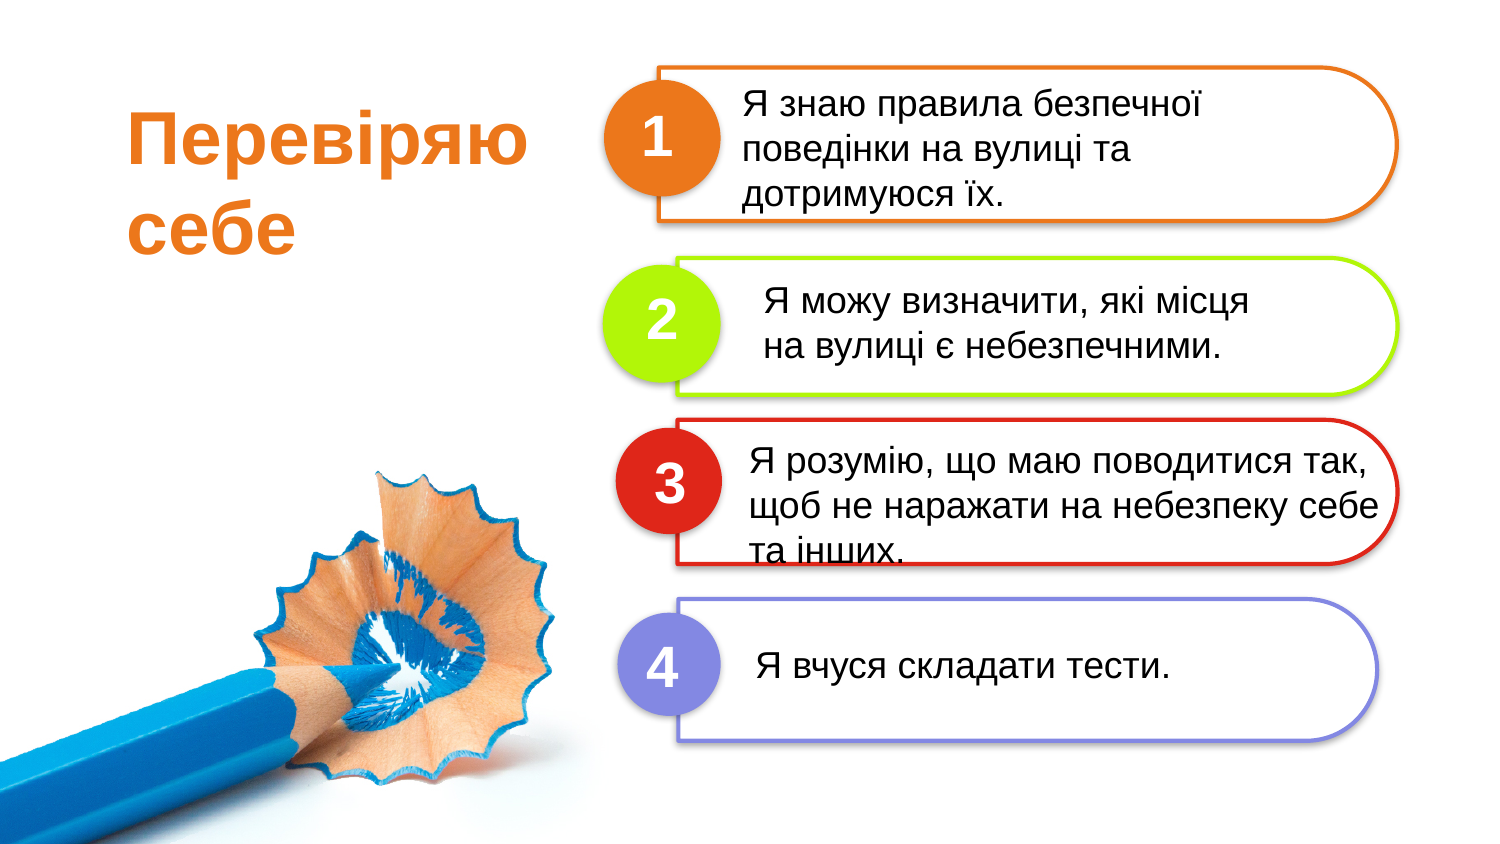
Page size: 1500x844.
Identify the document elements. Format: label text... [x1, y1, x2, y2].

text_box [676, 419, 1363, 565]
text_box [658, 66, 1346, 222]
text_box [616, 628, 631, 701]
text_box [617, 94, 722, 198]
text_box 3 [639, 437, 702, 523]
picture [0, 469, 636, 844]
text_box [603, 104, 614, 173]
text_box [1353, 74, 1398, 215]
text_box [628, 79, 697, 90]
list Перевіряю себе [112, 79, 578, 281]
text_box [601, 263, 722, 384]
text_box [614, 427, 723, 535]
text_box Я знаю правила безпечної поведінки на вулиці та дотримуюся їх. [727, 71, 1353, 222]
text_box [676, 257, 1399, 396]
text_box [638, 611, 722, 717]
text_box Я вчуся складати тести. [740, 633, 1397, 694]
text_box Я можу визначити, які місця на вулиці є небезпечними. [748, 268, 1317, 374]
text_box 4 [631, 621, 694, 707]
text_box Я розумію, що маю поводитися так, щоб не наражати на небезпеку себе та інших. [733, 429, 1397, 579]
text_box [677, 598, 1374, 742]
text_box 2 [631, 273, 694, 359]
text_box 1 [614, 90, 702, 176]
